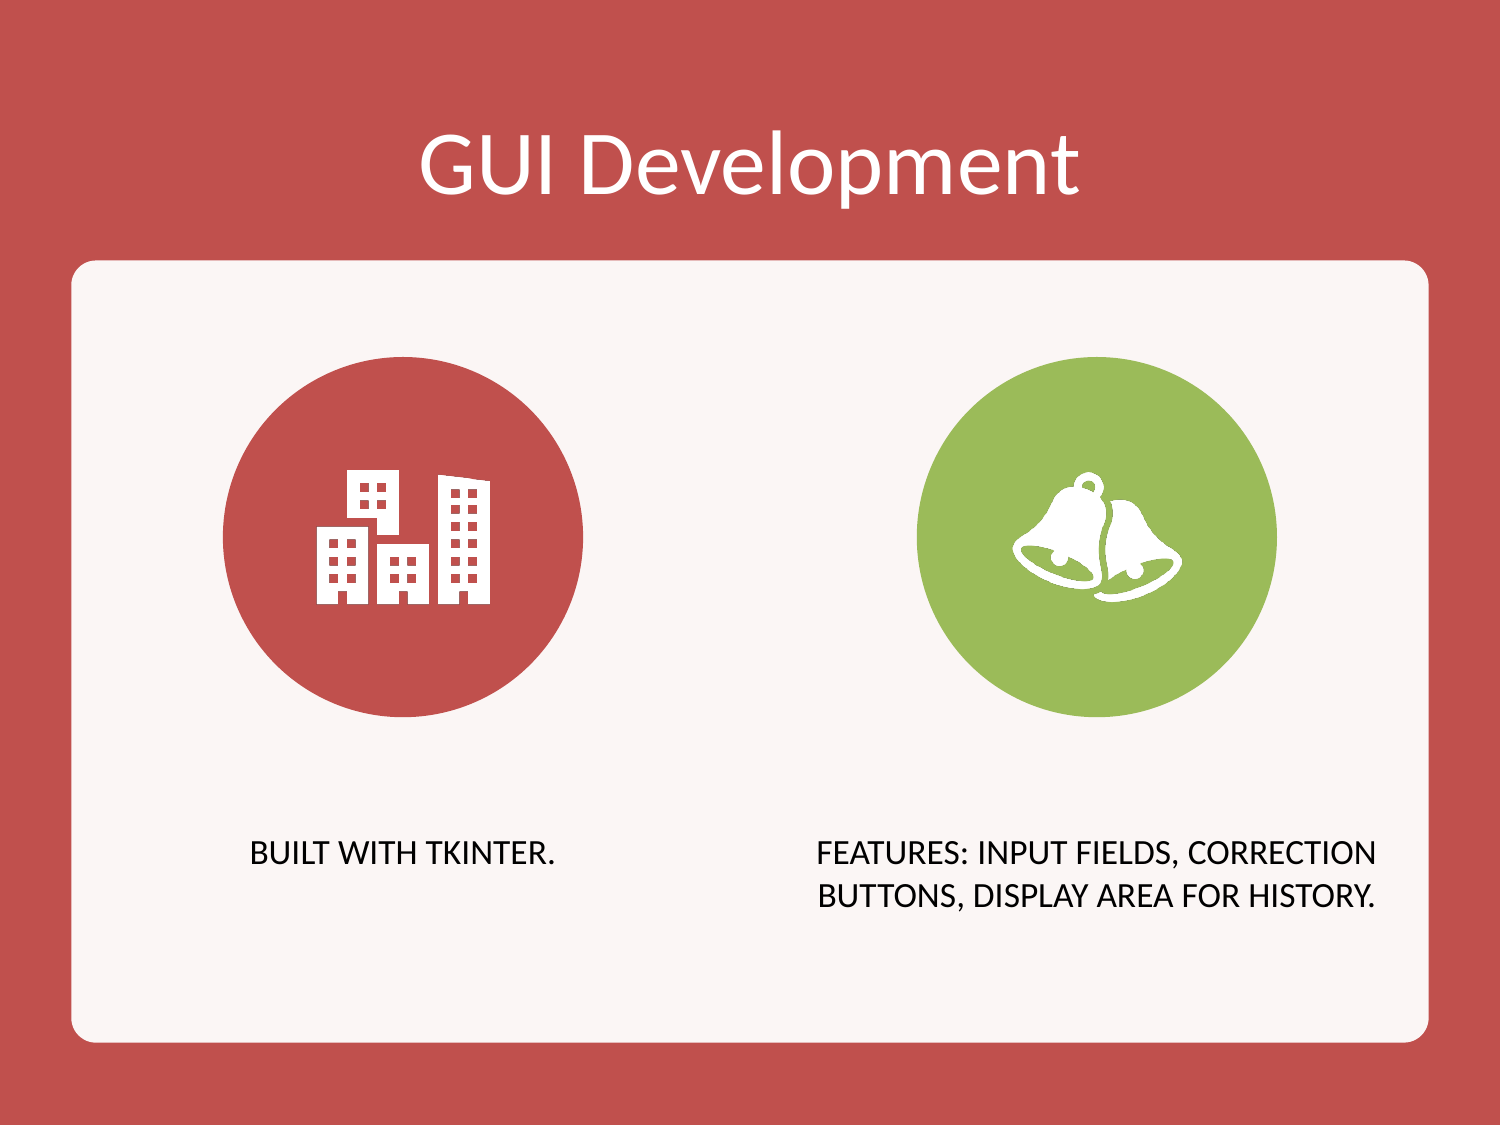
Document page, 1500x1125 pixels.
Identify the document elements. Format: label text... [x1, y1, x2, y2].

title GUI Development [103, 75, 1397, 241]
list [102, 295, 1398, 1010]
text_box [0, 0, 1500, 1125]
text_box [69, 258, 1431, 1045]
